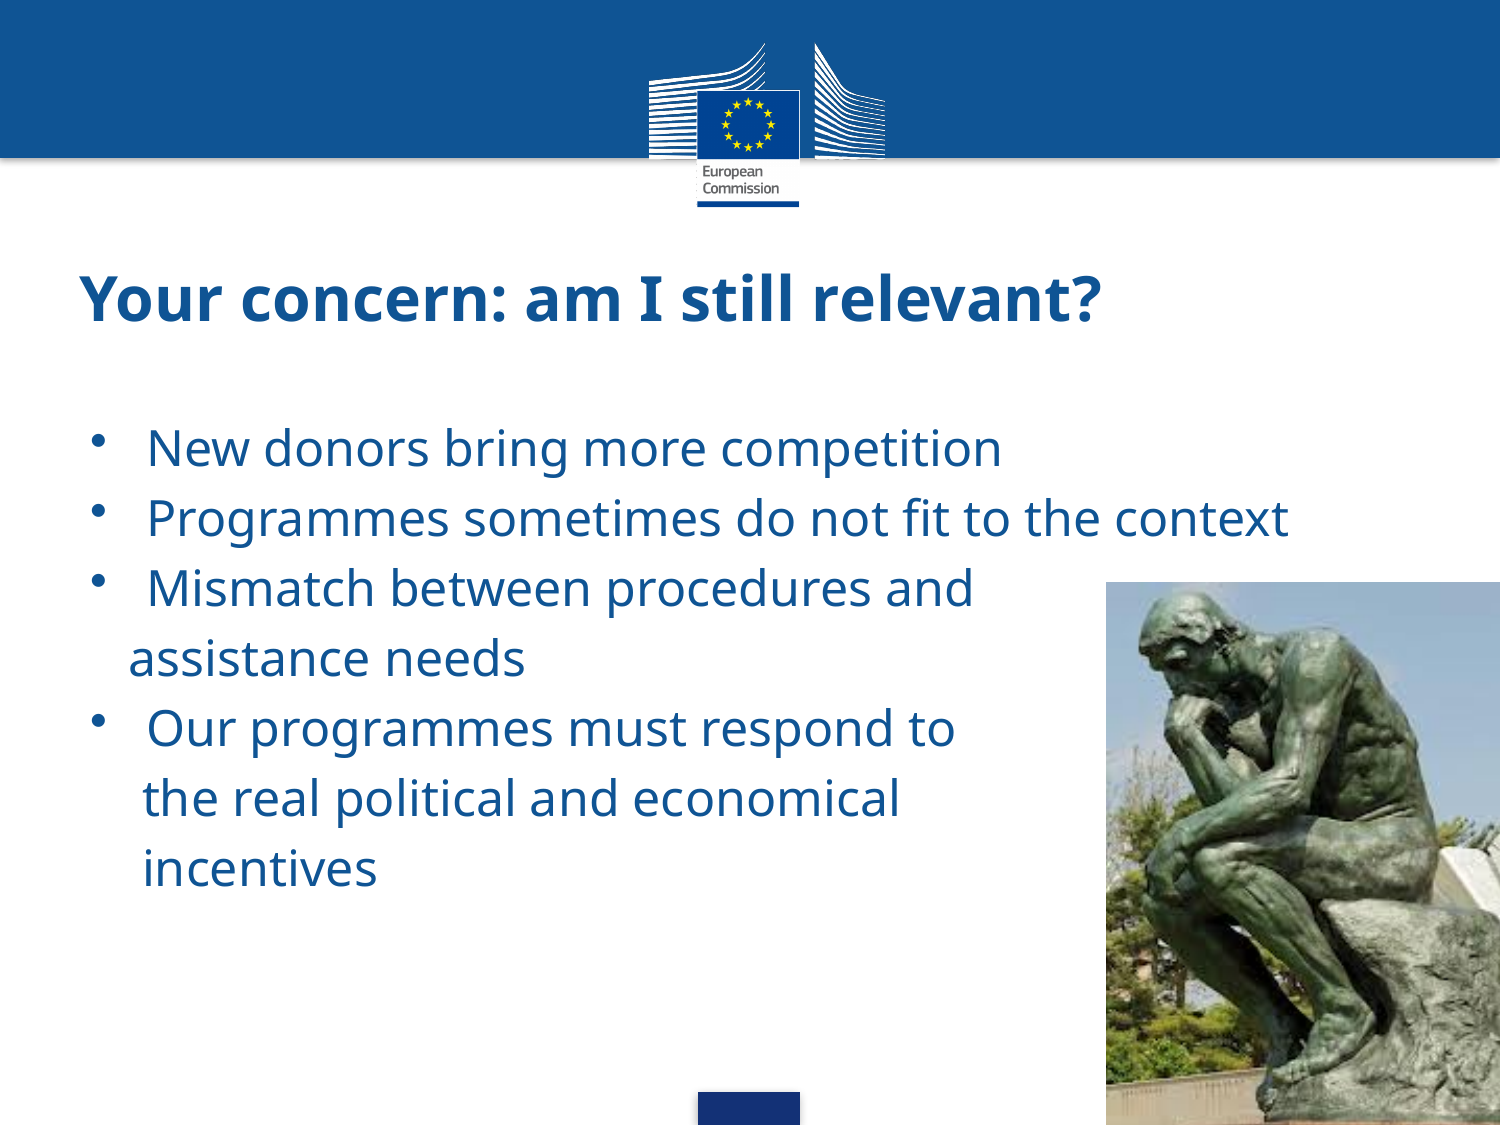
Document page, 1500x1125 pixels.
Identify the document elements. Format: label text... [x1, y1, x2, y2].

picture [649, 42, 885, 208]
list New donors bring more competition Programmes sometimes do not fit to the context Mismatch between procedures and assistance needs Our programmes must respond to the real political and economical incentives [75, 408, 1425, 988]
picture [1105, 582, 1500, 1125]
title Your concern: am I still relevant? [64, 219, 1415, 374]
